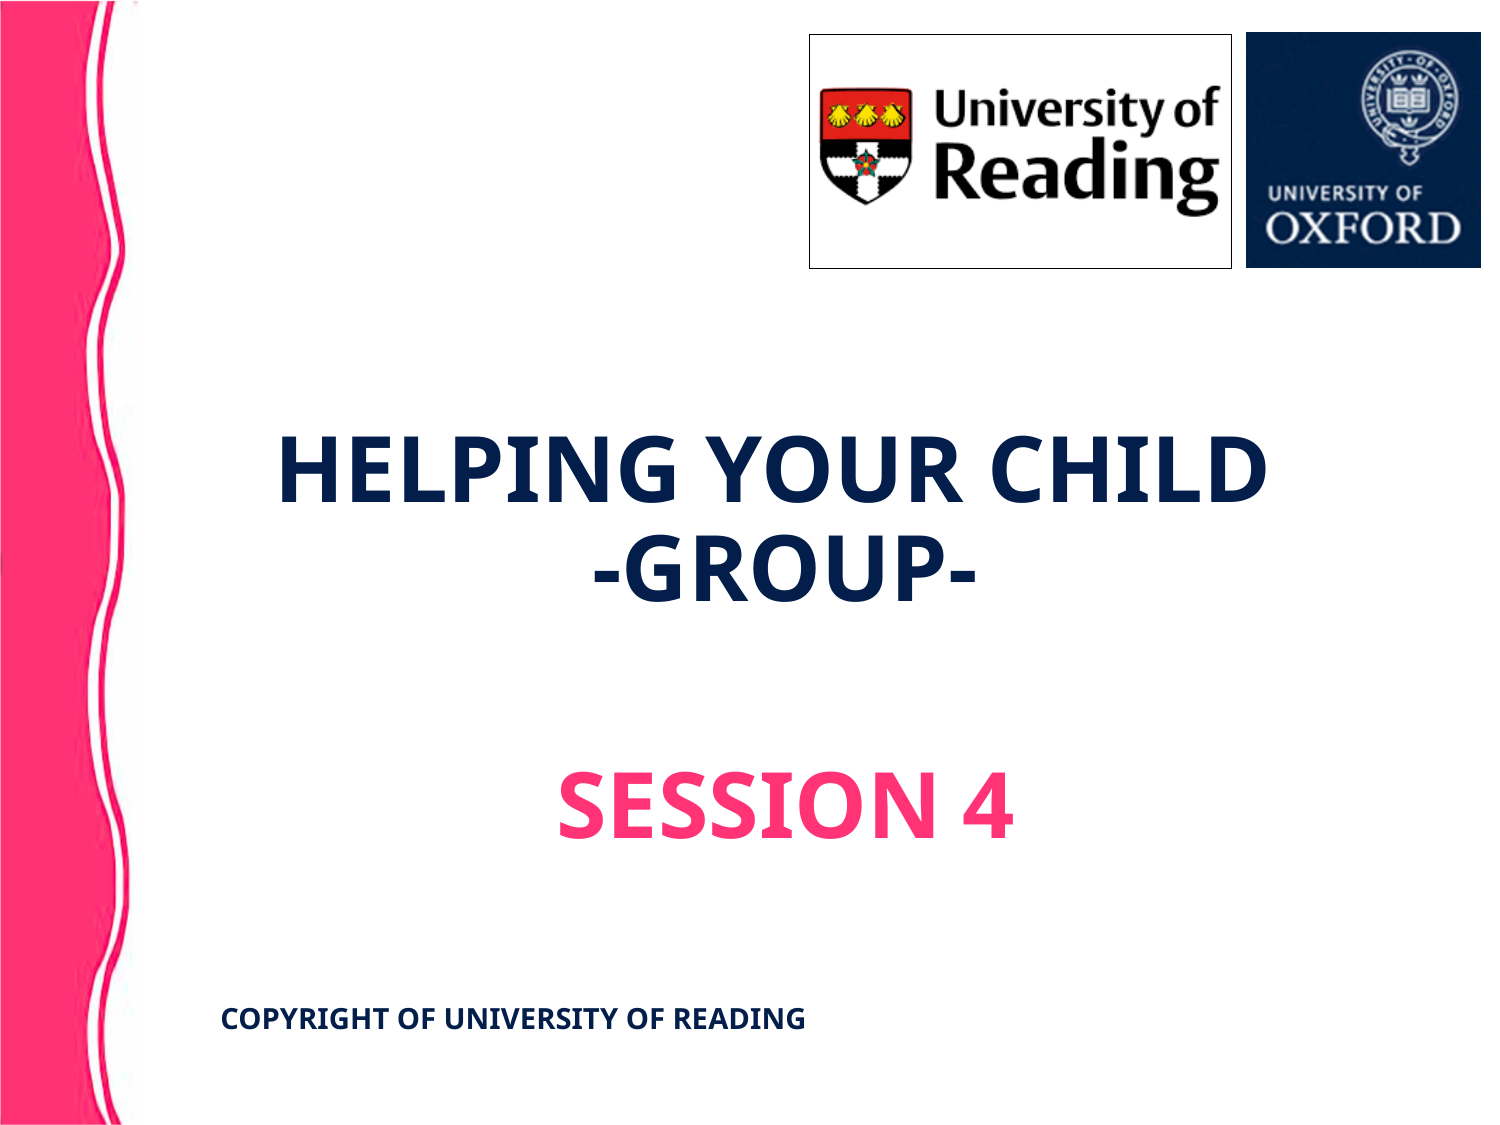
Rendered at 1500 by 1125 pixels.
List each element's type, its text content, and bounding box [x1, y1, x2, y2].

text_box Copyright of University of Reading [205, 993, 822, 1043]
picture [1245, 32, 1481, 268]
picture [0, 2, 632, 1124]
picture [808, 34, 1232, 269]
text_box Helping Your CHILD -group- [265, 412, 1306, 689]
subtitle Session 4 [513, 727, 1058, 879]
